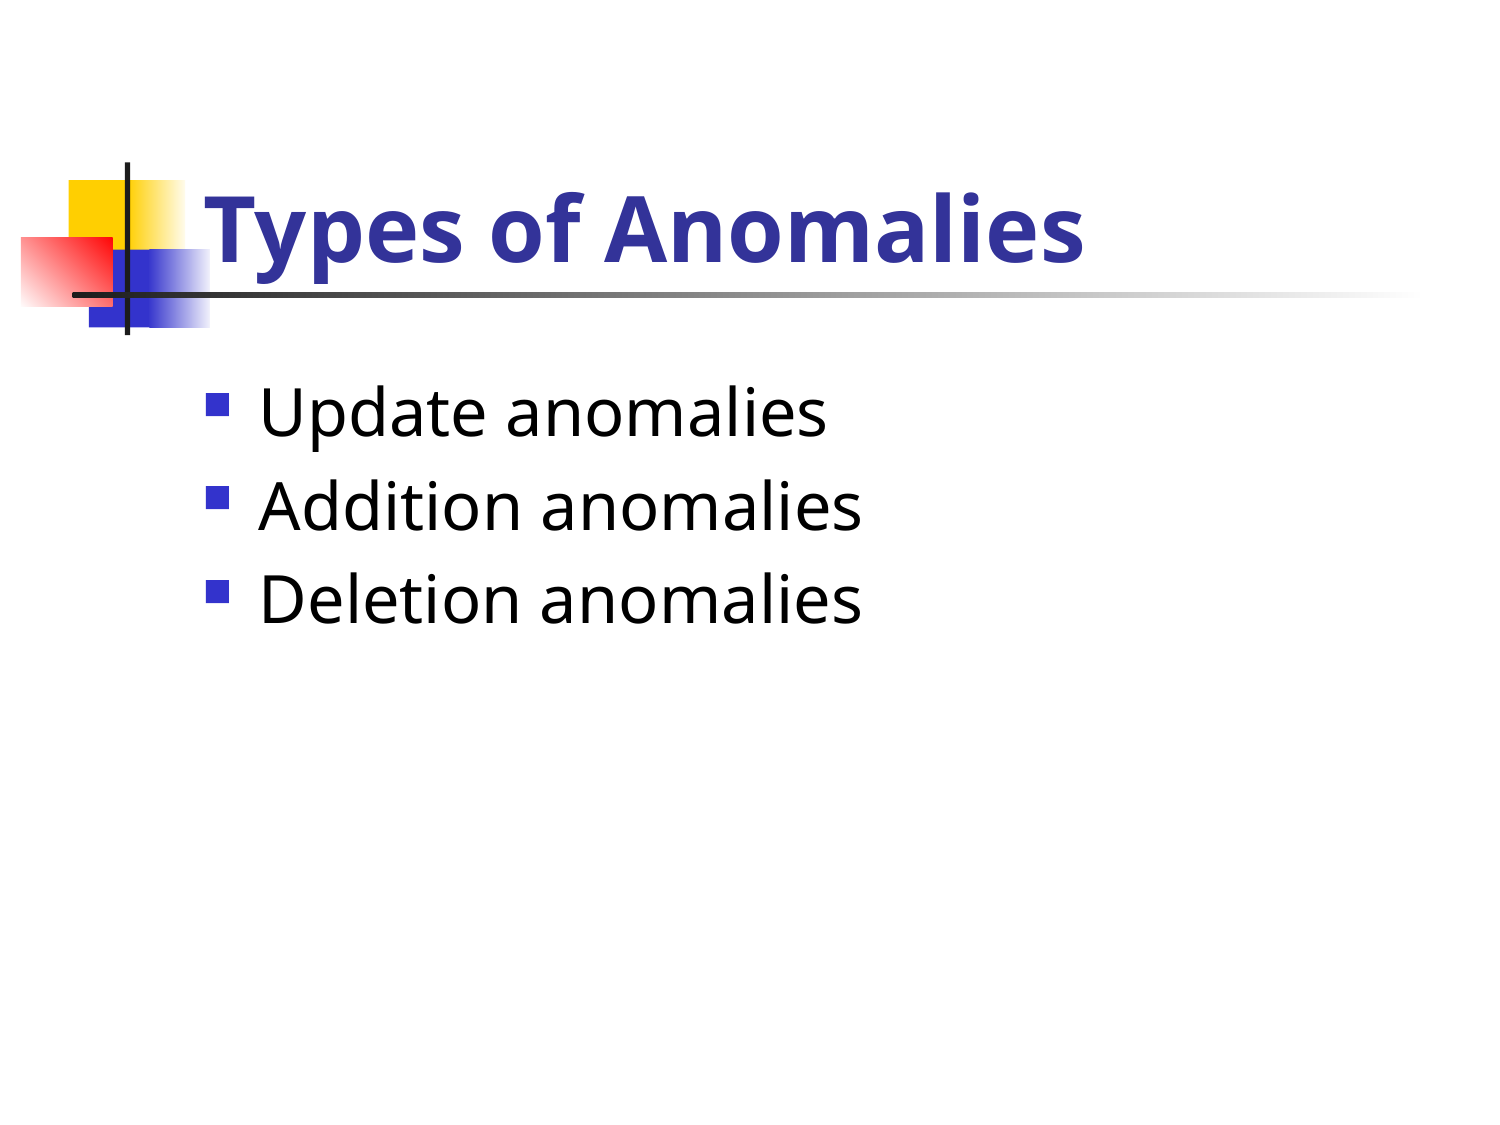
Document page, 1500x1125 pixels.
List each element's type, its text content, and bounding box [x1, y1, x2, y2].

list Update anomalies Addition anomalies Deletion anomalies [187, 362, 1463, 808]
title Types of Anomalies [188, 101, 1468, 289]
